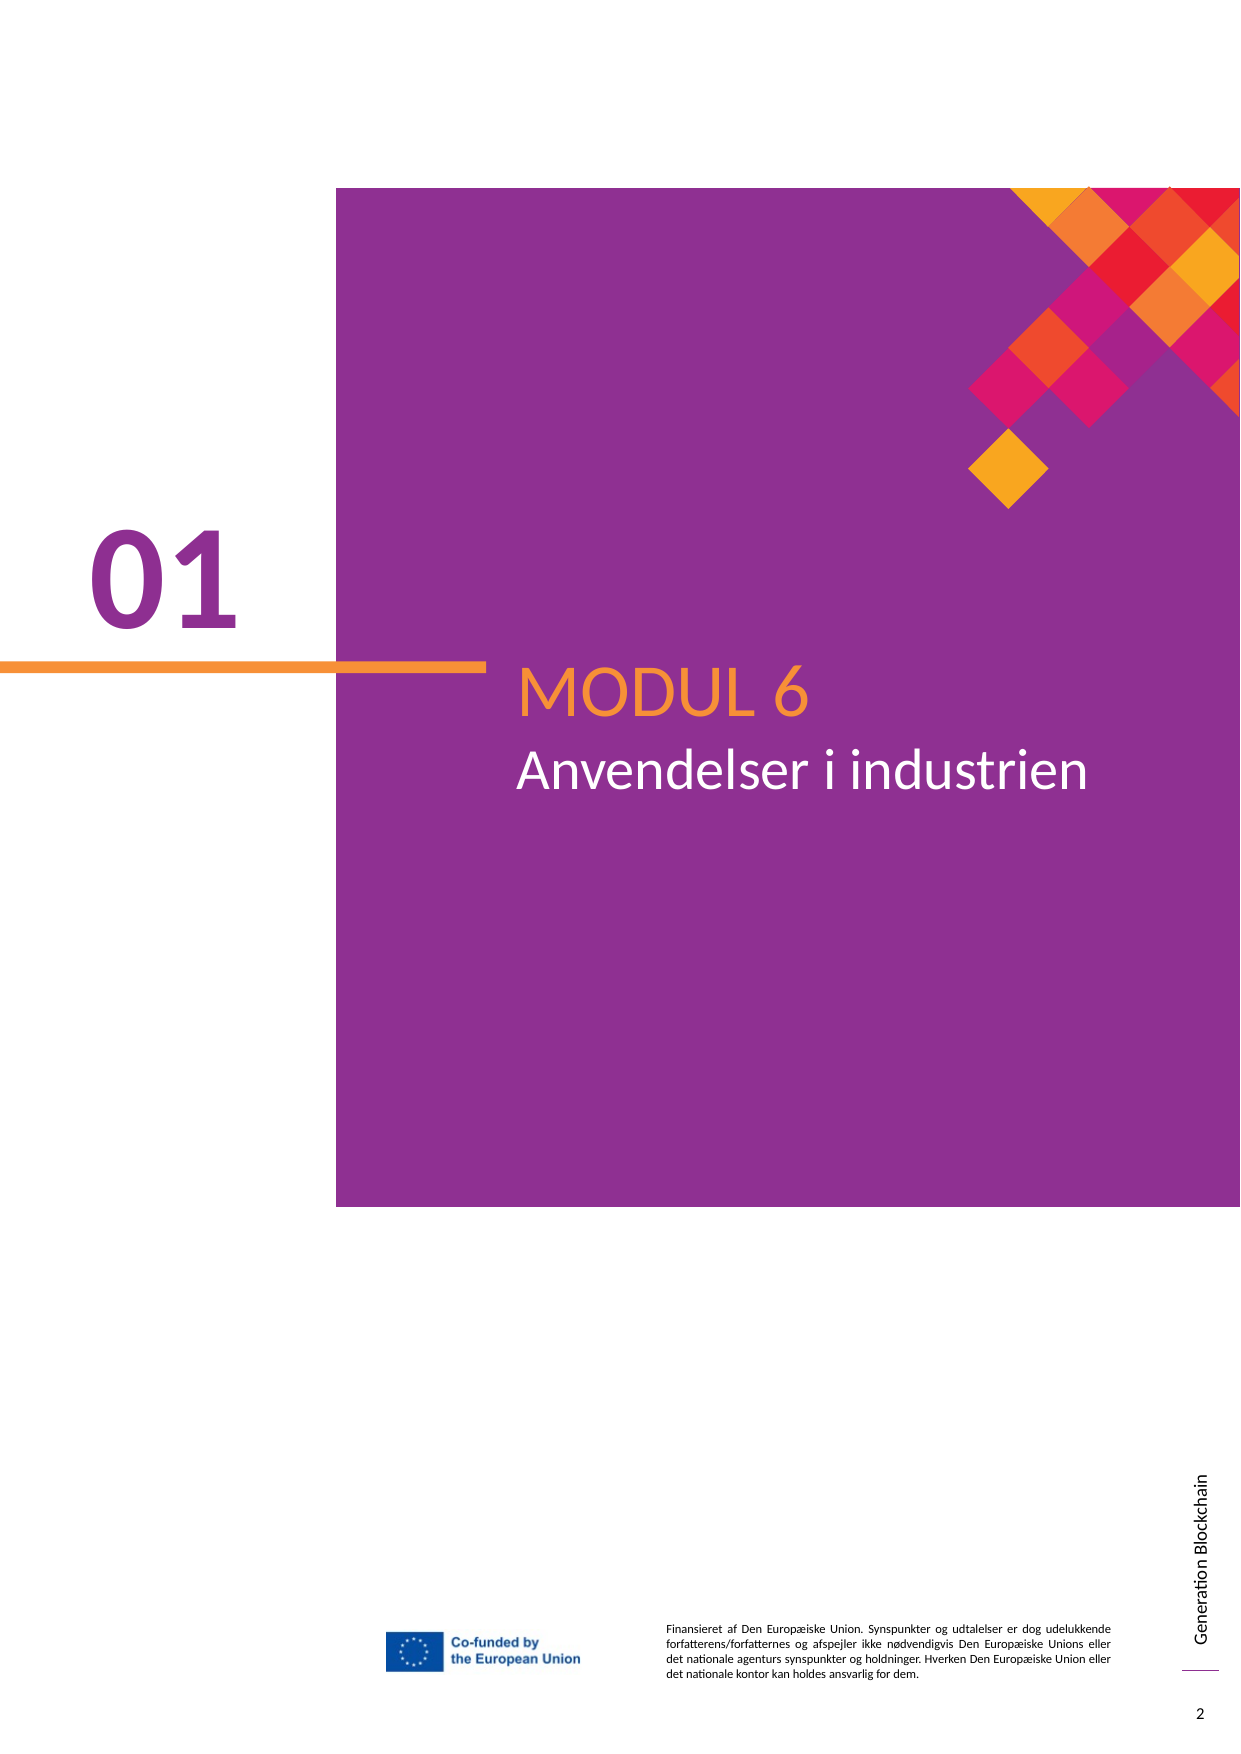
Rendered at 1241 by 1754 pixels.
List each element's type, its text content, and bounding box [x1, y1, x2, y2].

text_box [386, 1614, 1126, 1690]
list MODUL 6 Anvendelser i industrien [501, 634, 1209, 975]
list 01 [74, 471, 375, 727]
slide_number 2 [1169, 1674, 1231, 1751]
